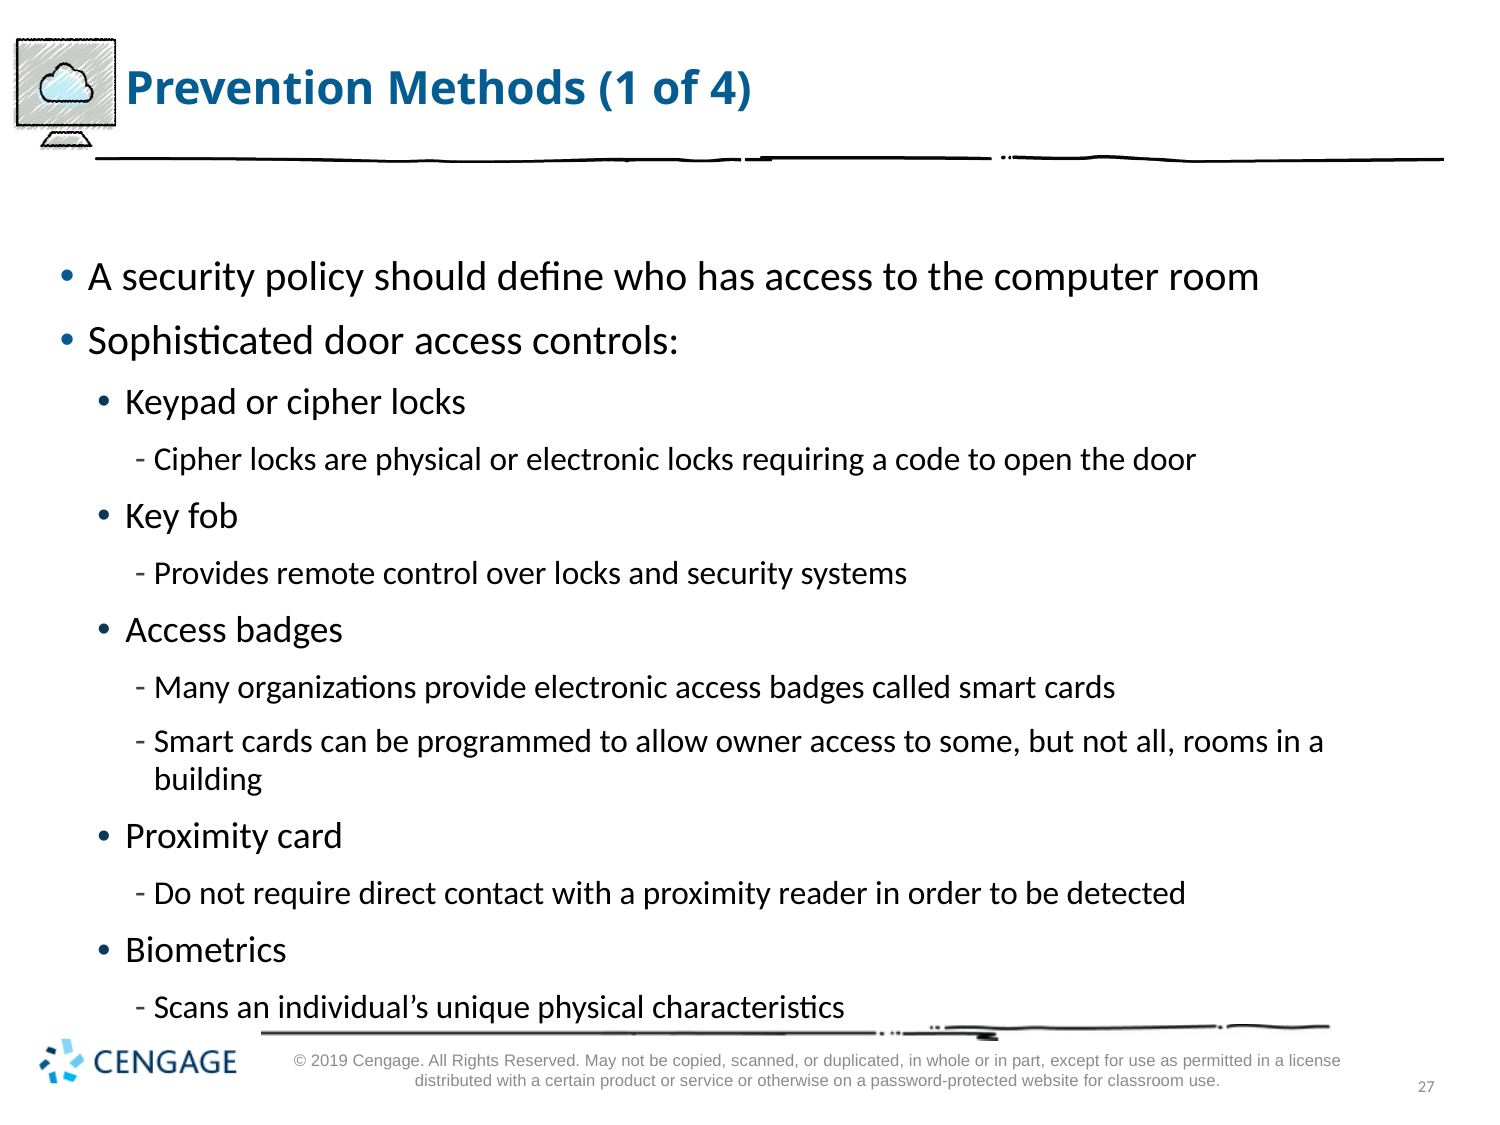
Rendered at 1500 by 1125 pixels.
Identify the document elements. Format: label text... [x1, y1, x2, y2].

picture [13, 36, 117, 151]
title Prevention Methods (1 of 4) [125, 66, 1442, 116]
picture [19, 1025, 249, 1096]
picture [261, 1025, 1331, 1041]
footer © 2019 Cengage. All Rights Reserved. May not be copied, scanned, or duplicated, in whole or in part, except for use as permitted in a license distributed with a certain product or service or otherwise on a password-protected website for classroom use. [262, 1050, 1375, 1091]
list A security policy should define who has access to the computer room Sophisticated door access controls: Keypad or cipher locks Cipher locks are physical or electronic locks requiring a code to open the door Key fob Provides remote control over locks and security systems Access badges Many organizations provide electronic access badges called smart cards Smart cards can be programmed to allow owner access to some, but not all, rooms in a building Proximity card Do not require direct contact with a proximity reader in order to be detected Biometrics Scans an individual’s unique physical characteristics [59, 252, 1441, 1025]
picture [95, 155, 1444, 163]
